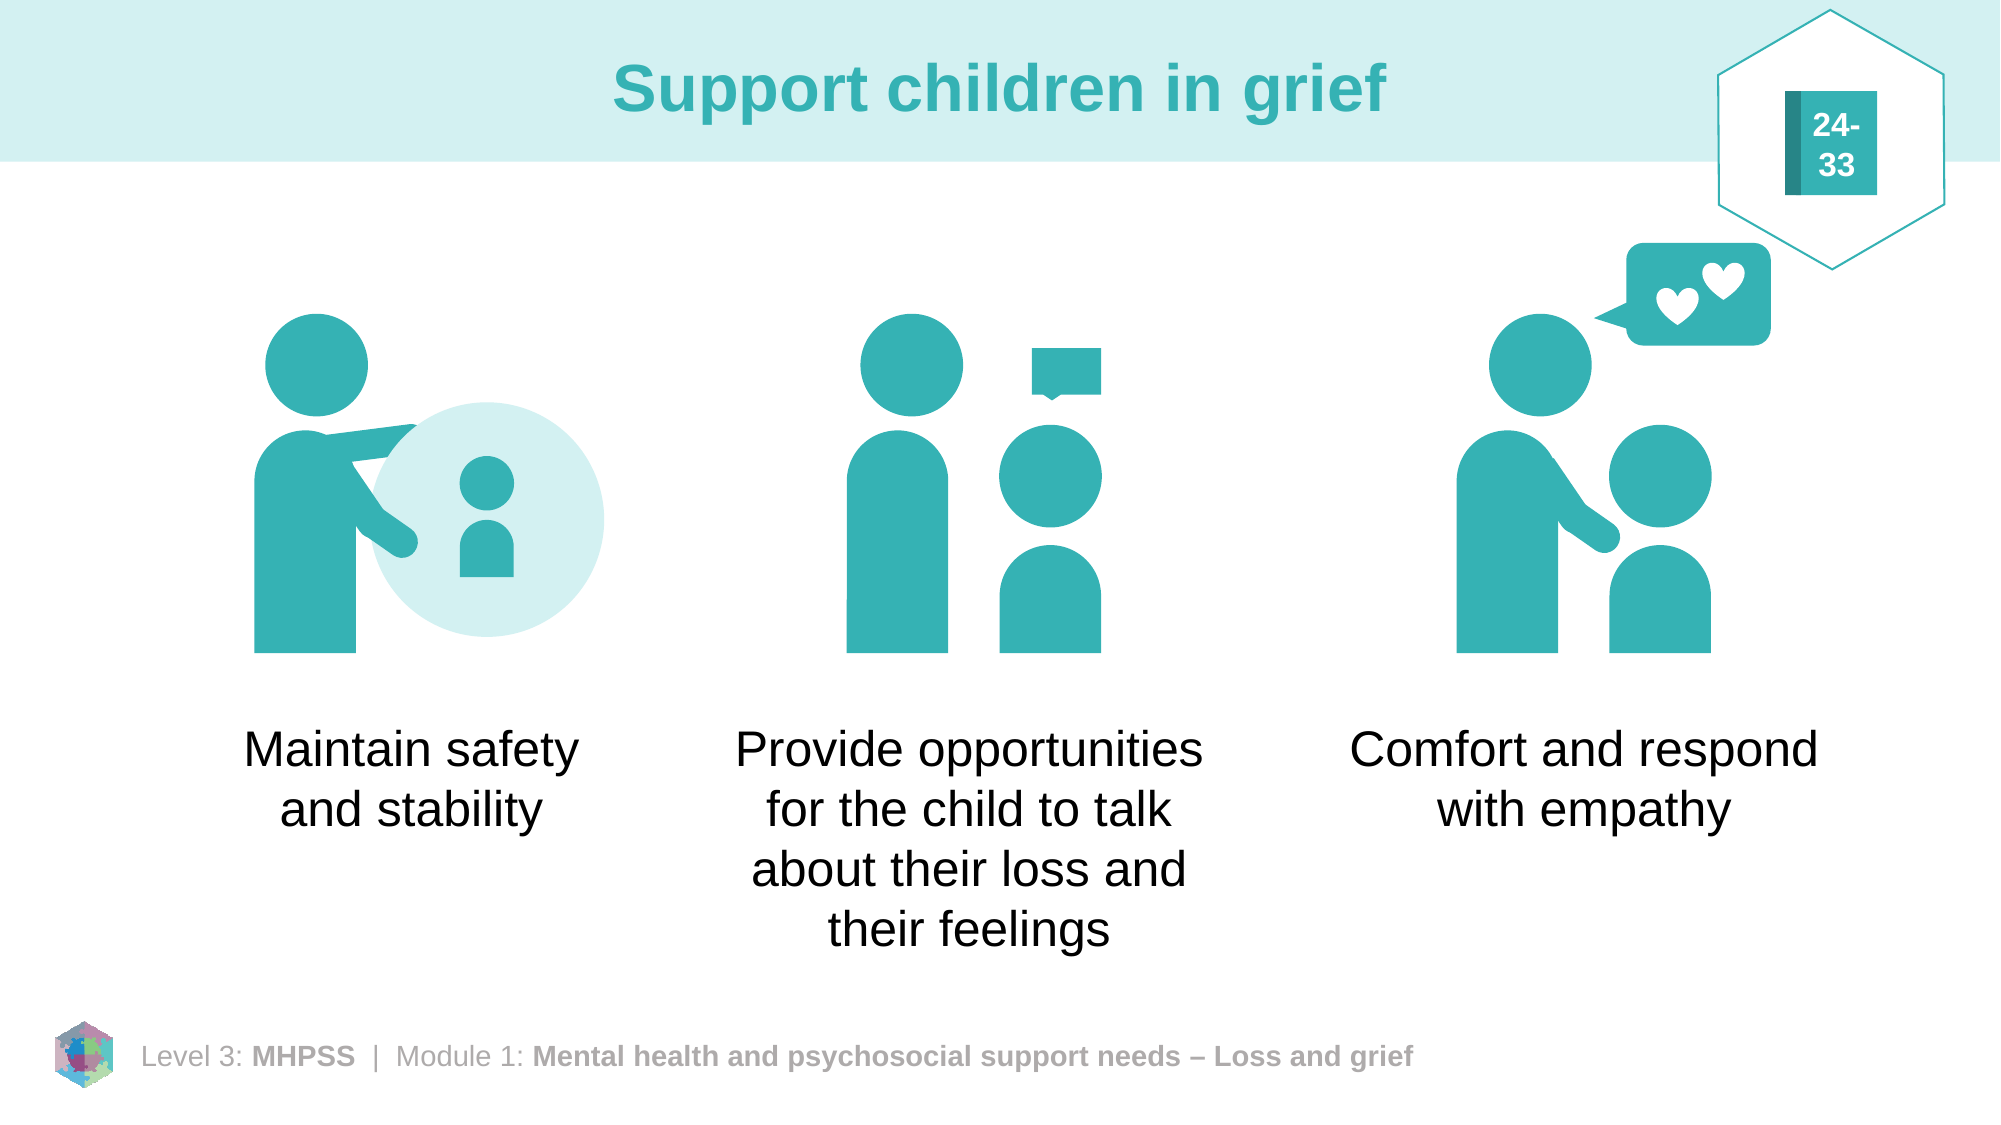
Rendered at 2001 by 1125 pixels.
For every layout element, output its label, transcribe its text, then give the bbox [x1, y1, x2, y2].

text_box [254, 313, 605, 654]
text_box [1656, 288, 1699, 326]
text_box [1593, 242, 1771, 346]
text_box [1565, 503, 1621, 553]
text_box [1609, 545, 1711, 654]
text_box Provide opportunities for the child to talk about their loss and their feelings [691, 708, 1248, 964]
text_box [1718, 9, 1945, 270]
picture [55, 1021, 113, 1088]
text_box Maintain safety and stability [190, 708, 633, 844]
text_box Comfort and respond with empathy [1305, 708, 1863, 844]
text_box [1784, 90, 1878, 196]
text_box [1489, 313, 1592, 417]
text_box [1609, 424, 1712, 528]
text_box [846, 313, 1103, 654]
text_box [1527, 458, 1586, 531]
text_box [1702, 262, 1745, 300]
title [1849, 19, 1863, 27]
text_box [1456, 430, 1559, 654]
title Support children in grief [137, 19, 1812, 163]
